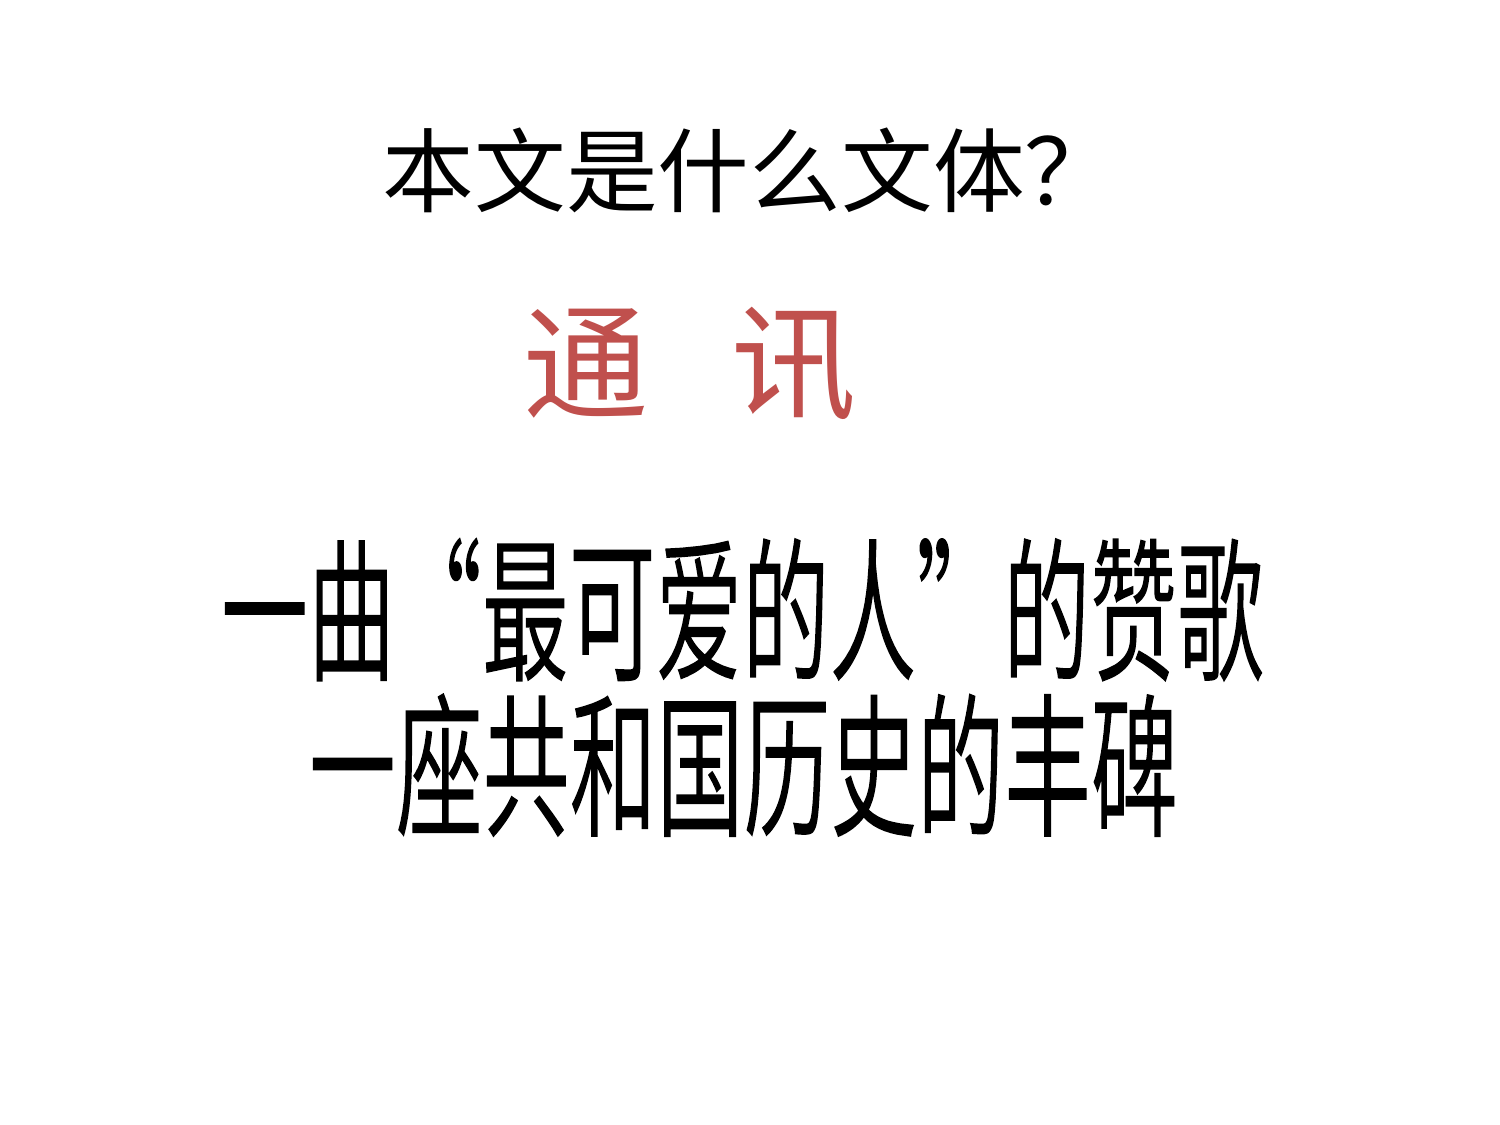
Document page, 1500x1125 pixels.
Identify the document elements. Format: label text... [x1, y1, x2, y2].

text_box 通 讯 [508, 277, 1080, 442]
title 本文是什么文体？ [112, 74, 1388, 263]
